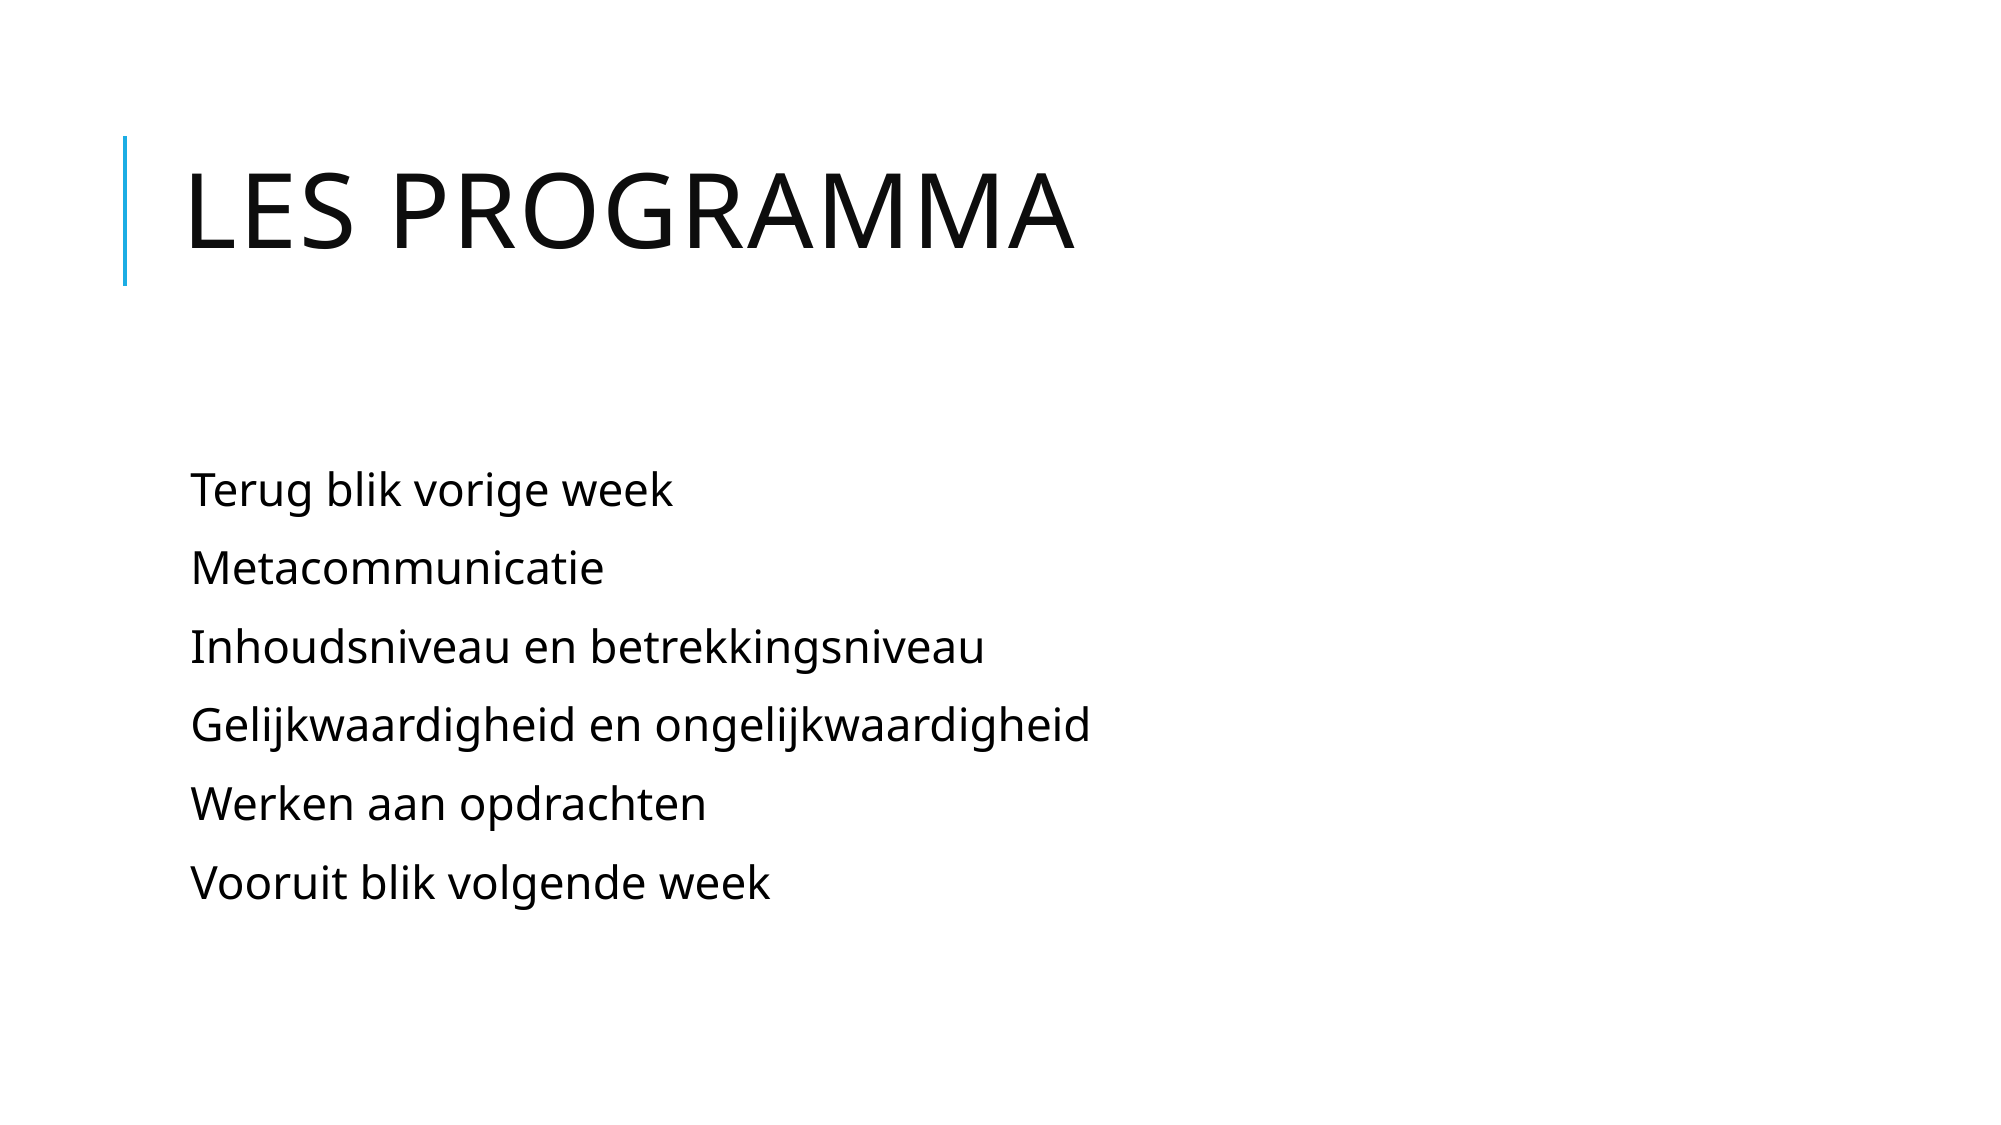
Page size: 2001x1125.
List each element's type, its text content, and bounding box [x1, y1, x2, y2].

title Les programma [168, 96, 1763, 342]
list Terug blik vorige week Metacommunicatie Inhoudsniveau en betrekkingsniveau Gelijkwaardigheid en ongelijkwaardigheid Werken aan opdrachten Vooruit blik volgende week [168, 375, 1763, 1035]
